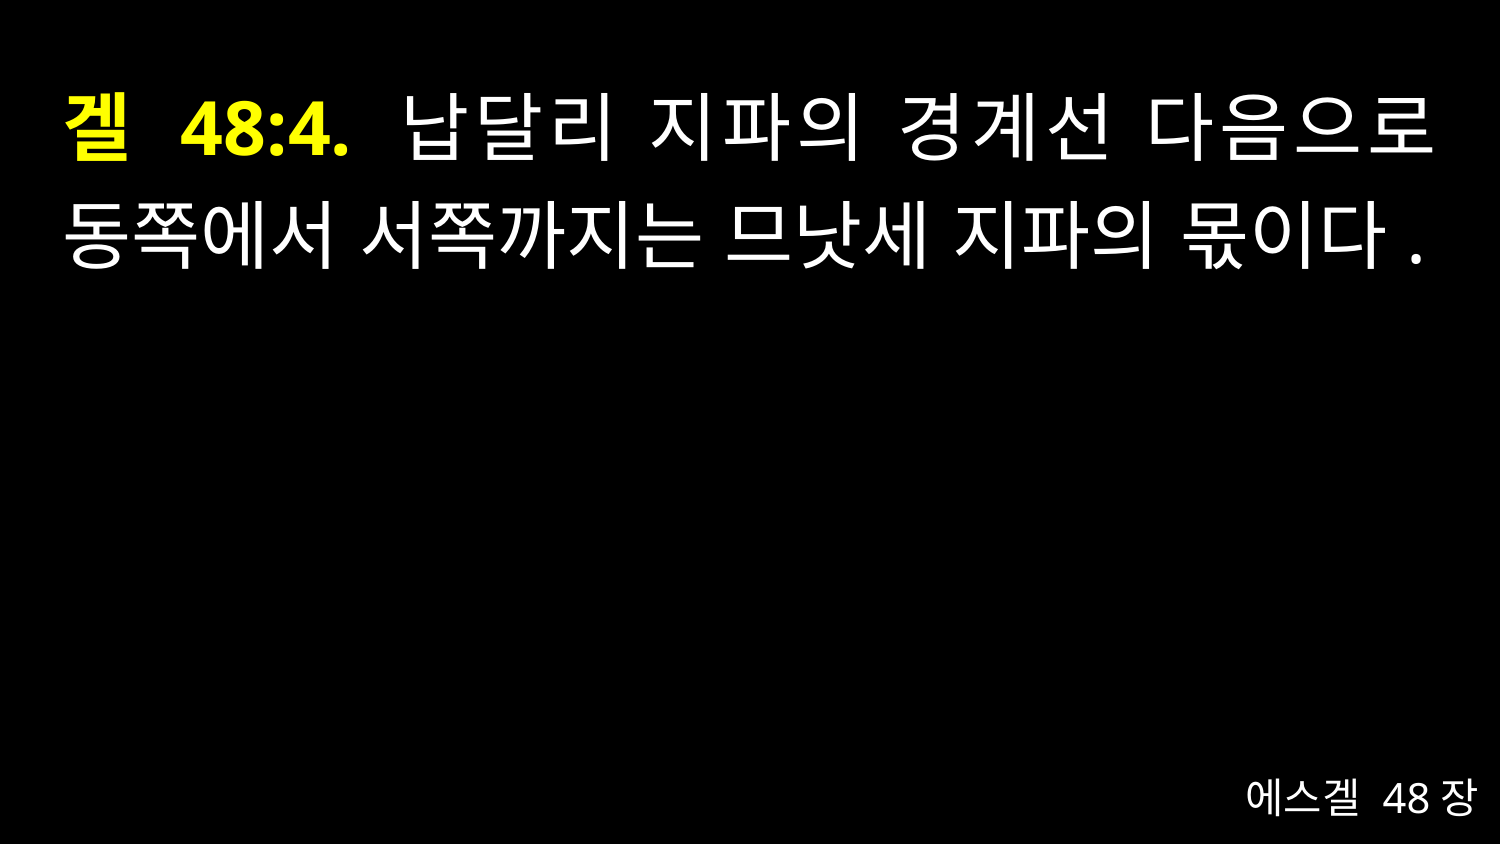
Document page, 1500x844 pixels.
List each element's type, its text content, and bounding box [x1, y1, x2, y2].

title 겔 48:4. 납달리 지파의 경계선 다음으로 동쪽에서 서쪽까지는 므낫세 지파의 몫이다. [0, 0, 1500, 844]
subtitle 에스겔 48장 [916, 770, 1500, 844]
